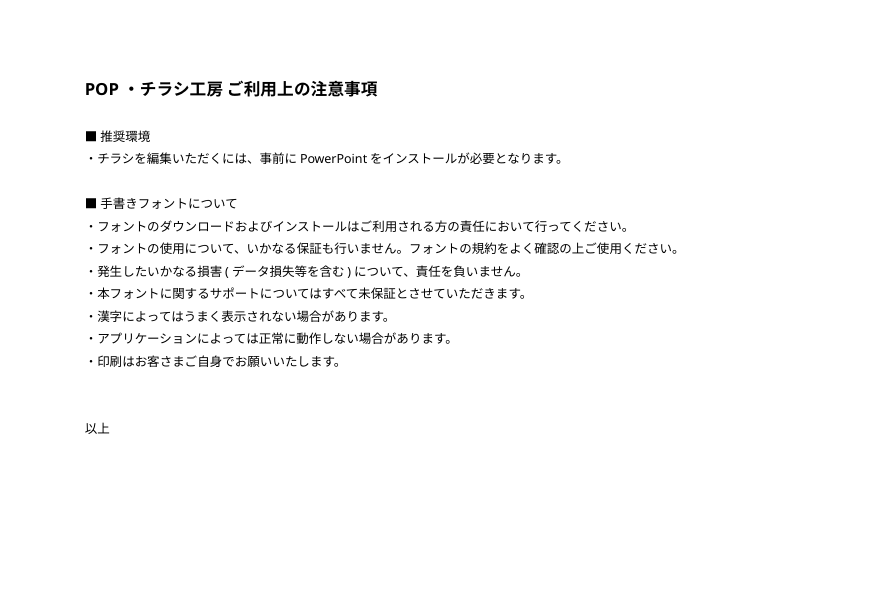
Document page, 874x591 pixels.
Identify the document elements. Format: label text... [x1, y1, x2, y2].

text_box POP・チラシ工房 ご利用上の注意事項 ■推奨環境 ・チラシを編集いただくには、事前にPowerPointをインストールが必要となります。 ■手書きフォントについて ・フォントのダウンロードおよびインストールはご利用される方の責任において行ってください。 ・フォントの使用について、いかなる保証も行いません。フォントの規約をよく確認の上ご使用ください。 ・発生したいかなる損害(データ損失等を含む)について、責任を負いません。 ・本フォントに関するサポートについてはすべて未保証とさせていただきます。 ・漢字によってはうまく表示されない場合があります。 ・アプリケーションによっては正常に動作しない場合があります。 ・印刷はお客さまご自身でお願いいたします。 以上 [69, 60, 808, 328]
